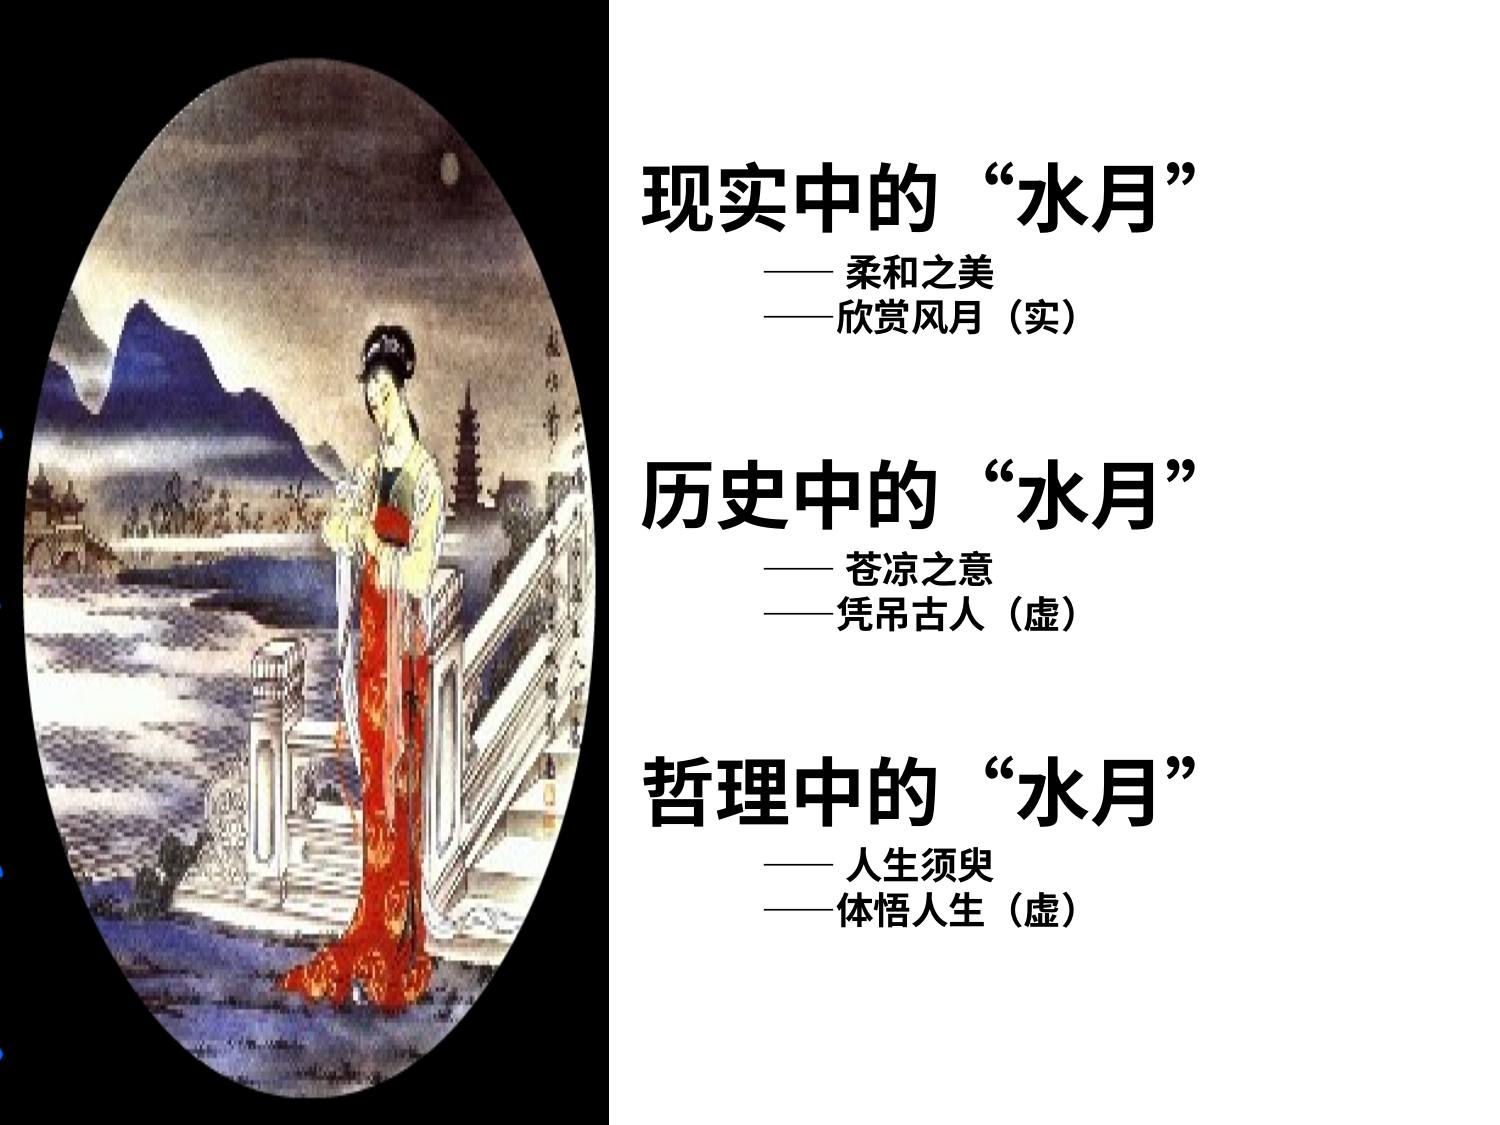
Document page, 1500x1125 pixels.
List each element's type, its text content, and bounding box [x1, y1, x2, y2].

text_box 现实中的“水月” 历史中的“水月” 哲理中的“水月” [625, 135, 1378, 843]
text_box ——柔和之美 ——欣赏风月（实） [746, 241, 1440, 347]
text_box ——苍凉之意 ——凭吊古人（虚） [746, 538, 1446, 644]
text_box ——人生须臾 ——体悟人生（虚） [746, 834, 1457, 940]
picture [0, 0, 609, 1125]
